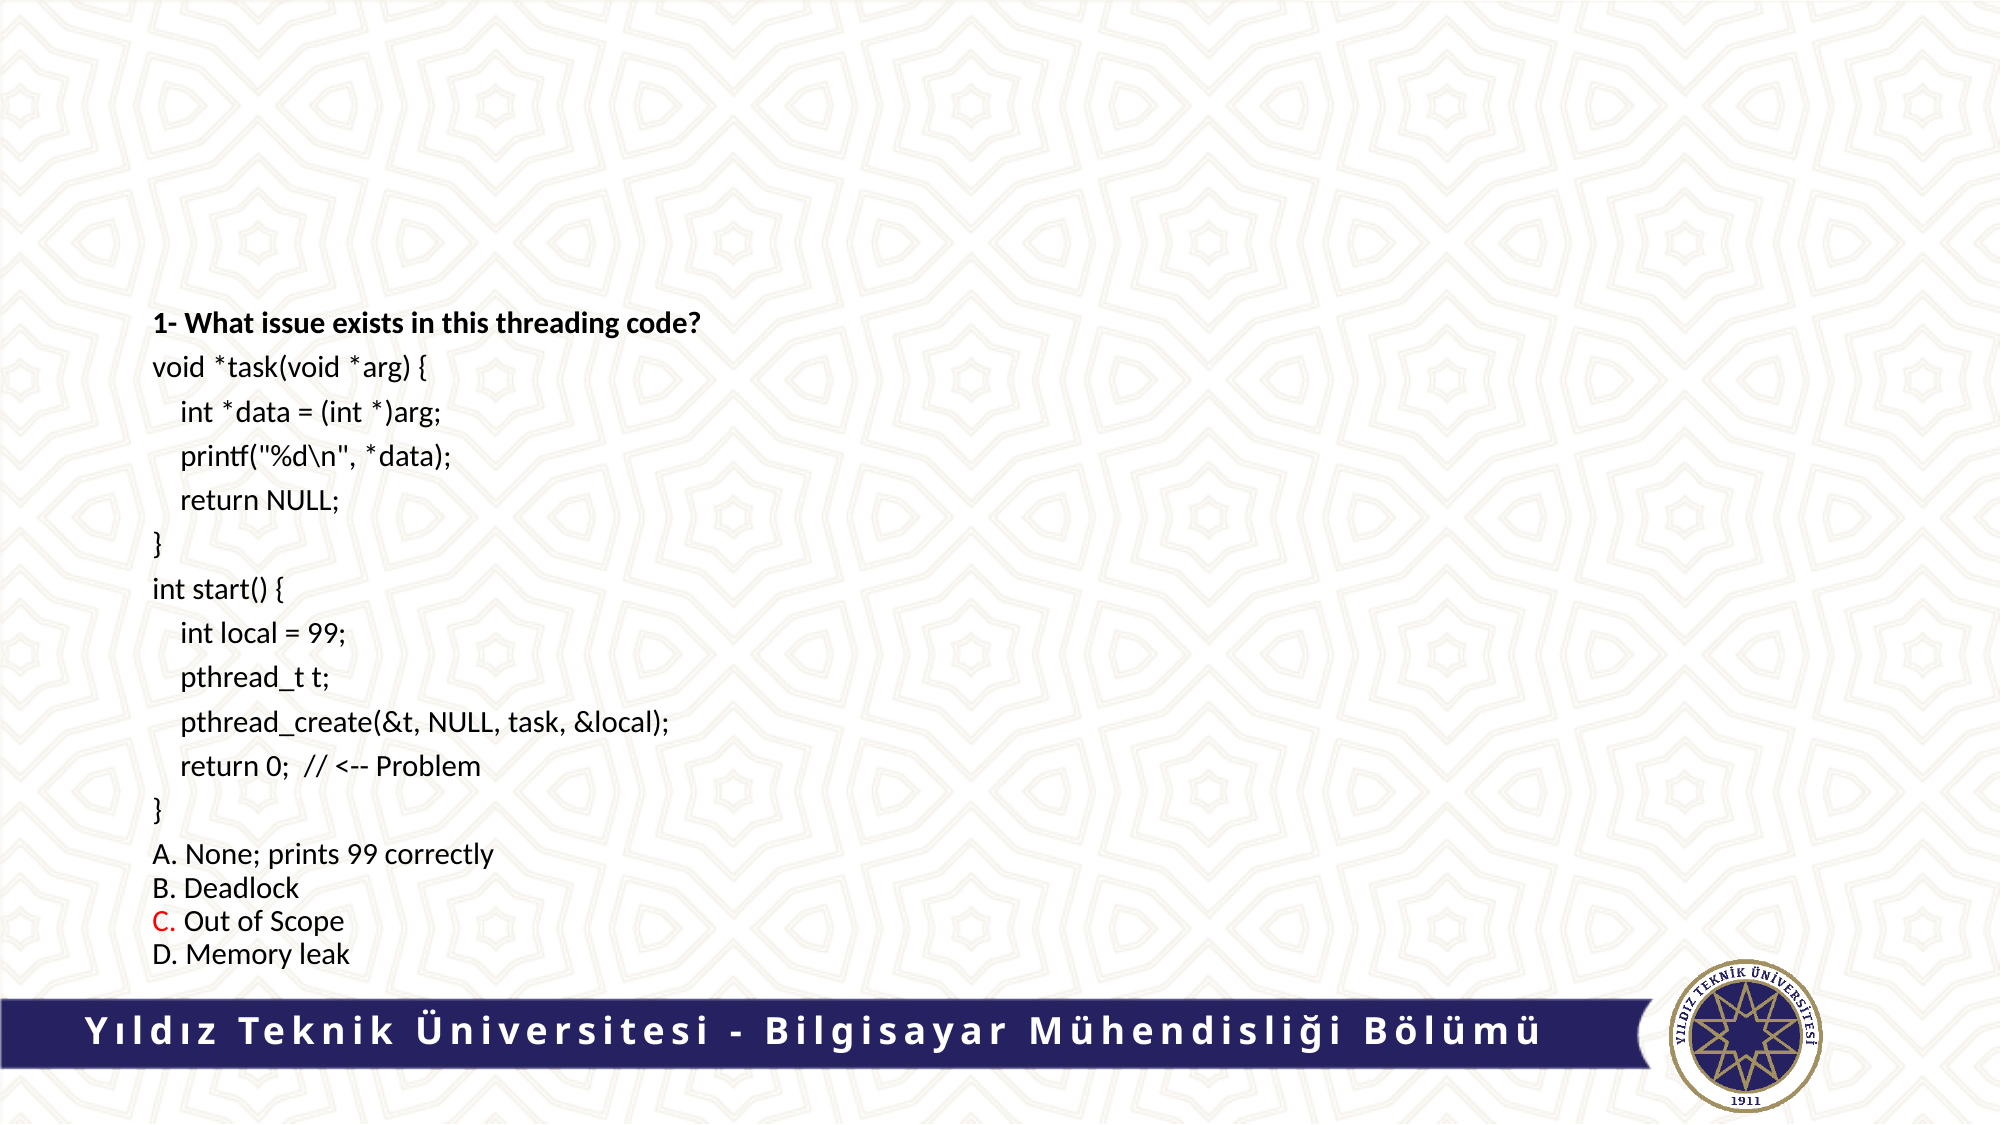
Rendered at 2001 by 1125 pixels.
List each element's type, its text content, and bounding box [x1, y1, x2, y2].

footer Yıldız Teknik Üniversitesi - Bilgisayar Mühendisliği Bölümü [0, 997, 1628, 1069]
list 1- What issue exists in this threading code? void *task(void *arg) { int *data = (int *)arg; printf("%d\n", *data); return NULL; } int start() { int local = 99; pthread_t t; pthread_create(&t, NULL, task, &local); return 0; // <-- Problem } A. None; prints 99 correctly B. Deadlock C. Out of Scope D. Memory leak [137, 299, 1863, 982]
picture [0, 0, 2000, 1125]
